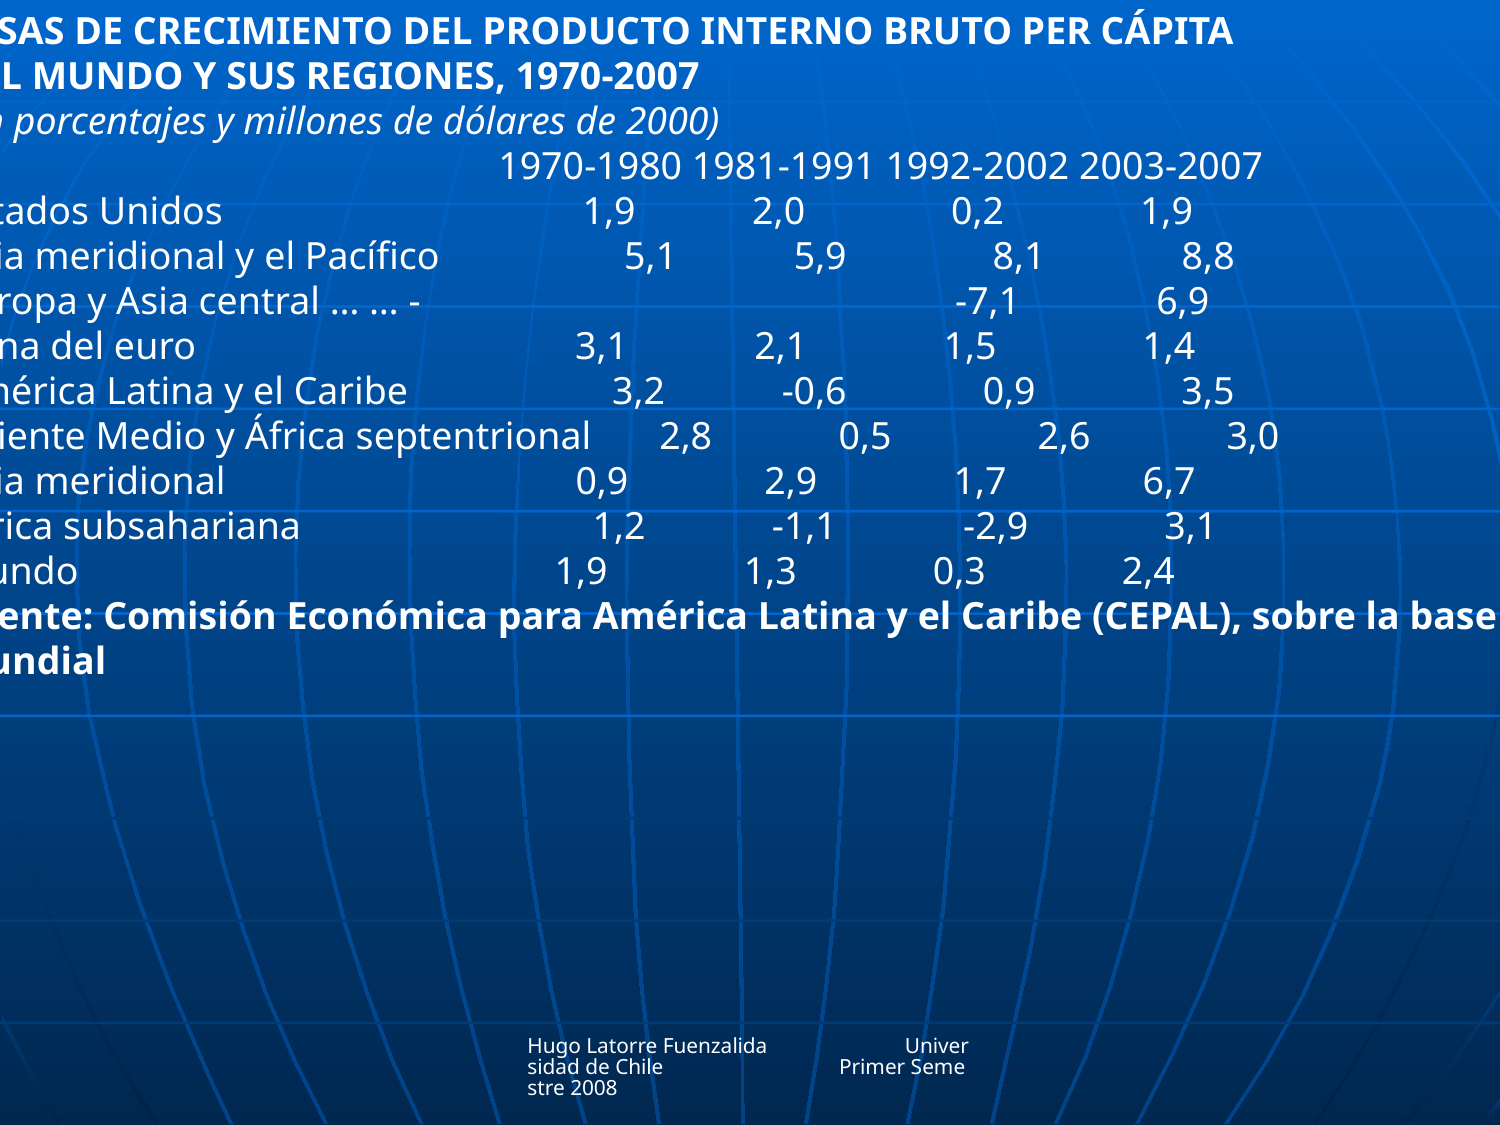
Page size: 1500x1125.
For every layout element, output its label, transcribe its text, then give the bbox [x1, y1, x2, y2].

footer Hugo Latorre Fuenzalida Universidad de Chile Primer Semestre 2008 [512, 1024, 988, 1101]
text_box TASAS DE CRECIMIENTO DEL PRODUCTO INTERNO BRUTO PER CÁPITA DEL MUNDO Y SUS REGIONES, 1970-2007 (En porcentajes y millones de dólares de 2000) 1970-1980 1981-1991 1992-2002 2003-2007 Estados Unidos 1,9 2,0 0,2 1,9 Asia meridional y el Pacífico 5,1 5,9 8,1 8,8 Europa y Asia central … … - -7,1 6,9 Zona del euro 3,1 2,1 1,5 1,4 América Latina y el Caribe 3,2 -0,6 0,9 3,5 Oriente Medio y África septentrional 2,8 0,5 2,6 3,0 Asia meridional 0,9 2,9 1,7 6,7 África subsahariana 1,2 -1,1 -2,9 3,1 Mundo 1,9 1,3 0,3 2,4 Fuente: Comisión Económica para América Latina y el Caribe (CEPAL), sobre la base de Banco Mundial [0, 0, 1500, 690]
